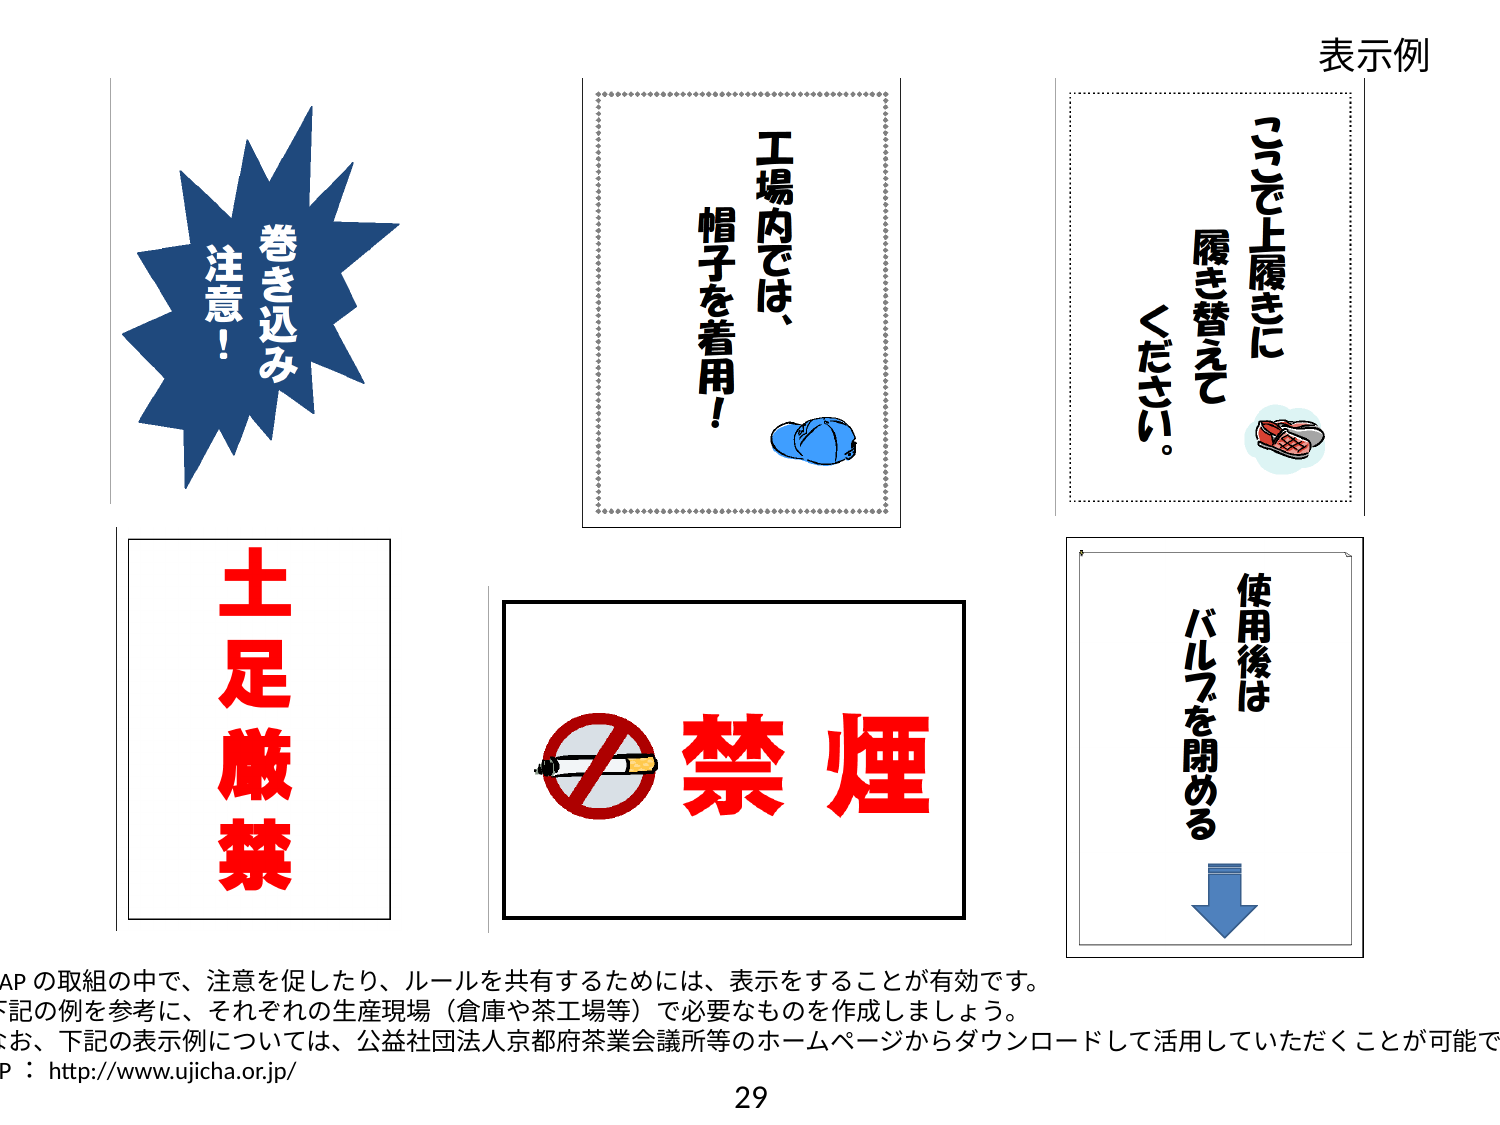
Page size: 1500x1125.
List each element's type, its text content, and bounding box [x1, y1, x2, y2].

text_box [116, 526, 403, 931]
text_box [110, 77, 412, 504]
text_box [1055, 77, 1365, 516]
text_box 29 [719, 1093, 783, 1123]
text_box GAPの取組の中で、注意を促したり、ルールを共有するためには、表示をすることが有効です。 下記の例を参考に、それぞれの生産現場（倉庫や茶工場等）で必要なものを作成しましょう。 なお、下記の表示例については、公益社団法人京都府茶業会議所等のホームページからダウンロードして活用していただくことが可能です。 HP：http://www.ujicha.or.jp/ [0, 957, 1500, 1093]
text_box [582, 77, 901, 528]
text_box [488, 585, 980, 934]
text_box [1066, 538, 1363, 957]
text_box 表示例 [1303, 24, 1447, 84]
